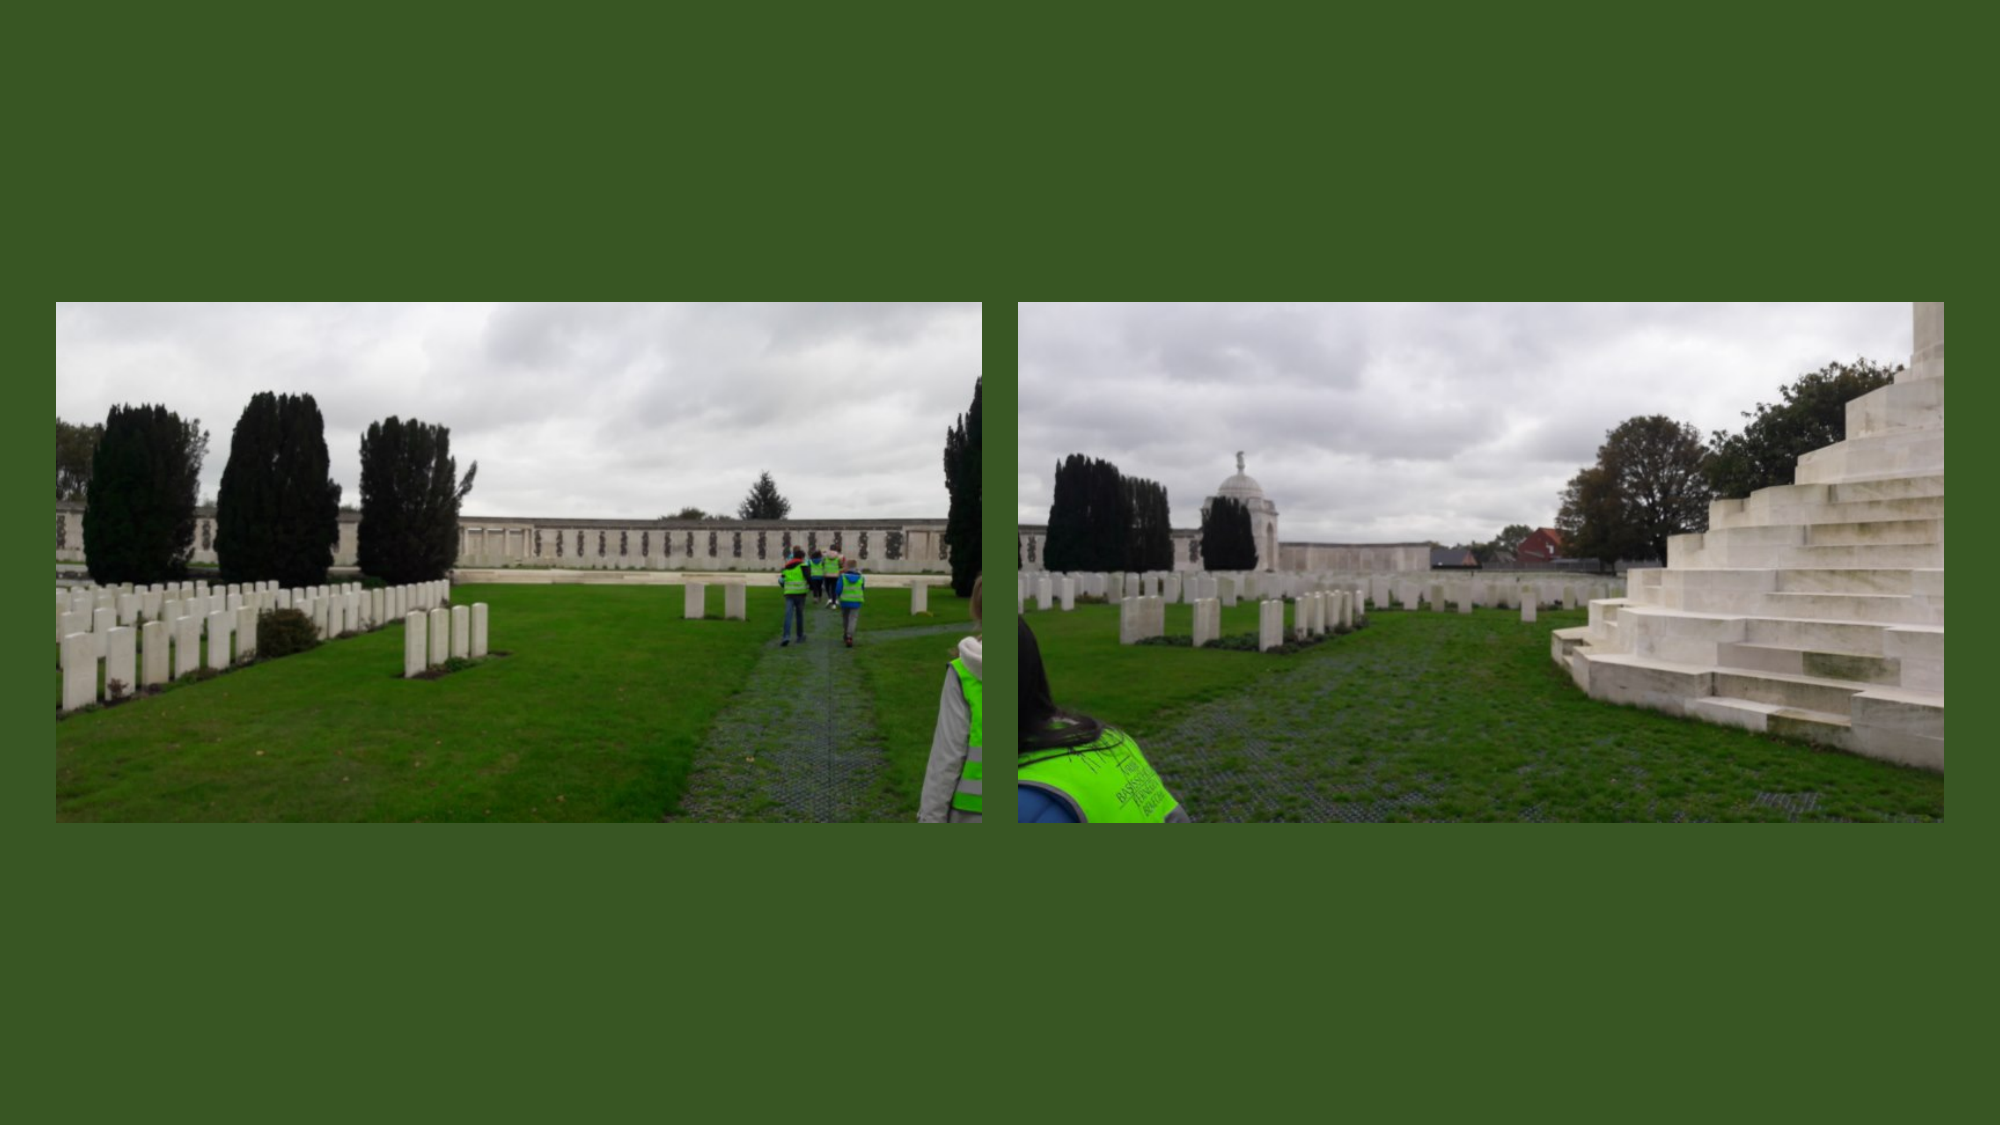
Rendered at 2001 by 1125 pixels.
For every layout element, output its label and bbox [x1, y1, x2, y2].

picture [1018, 302, 1944, 823]
picture [56, 302, 982, 823]
